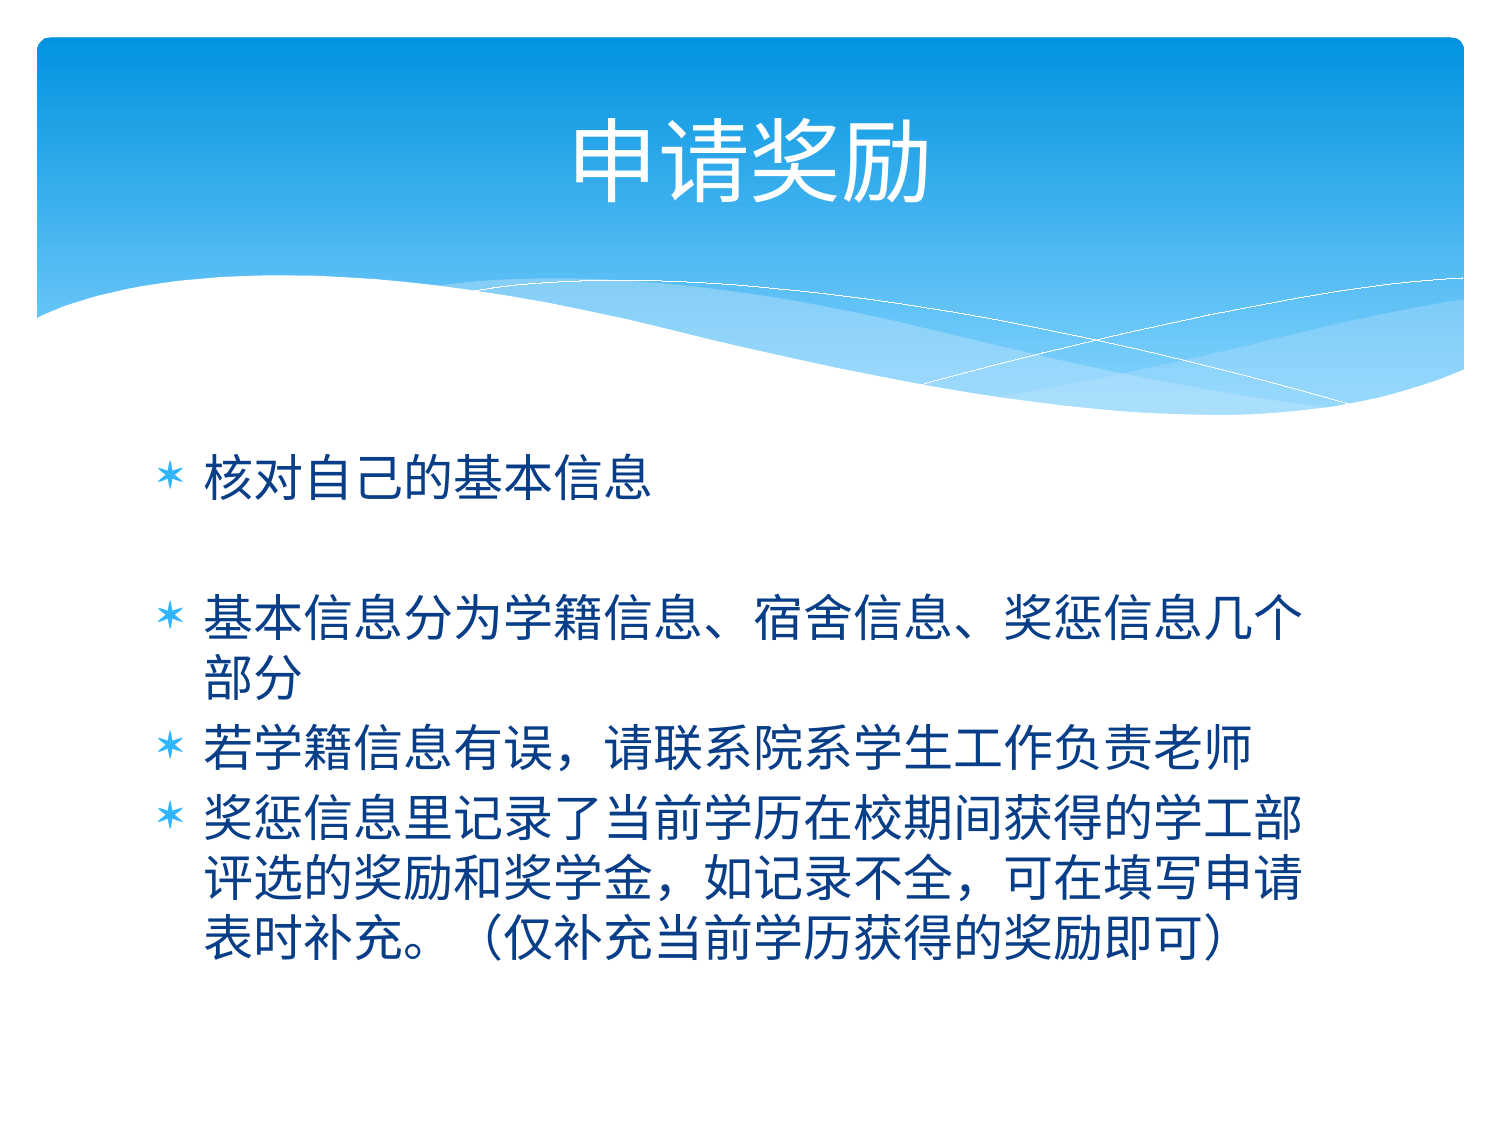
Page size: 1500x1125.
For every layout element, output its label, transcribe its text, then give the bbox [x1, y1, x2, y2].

list 核对自己的基本信息 基本信息分为学籍信息、宿舍信息、奖惩信息几个部分 若学籍信息有误，请联系院系学生工作负责老师 奖惩信息里记录了当前学历在校期间获得的学工部评选的奖励和奖学金，如记录不全，可在填写申请表时补充。（仅补充当前学历获得的奖励即可） [143, 438, 1359, 1005]
title 申请奖励 [75, 55, 1425, 261]
